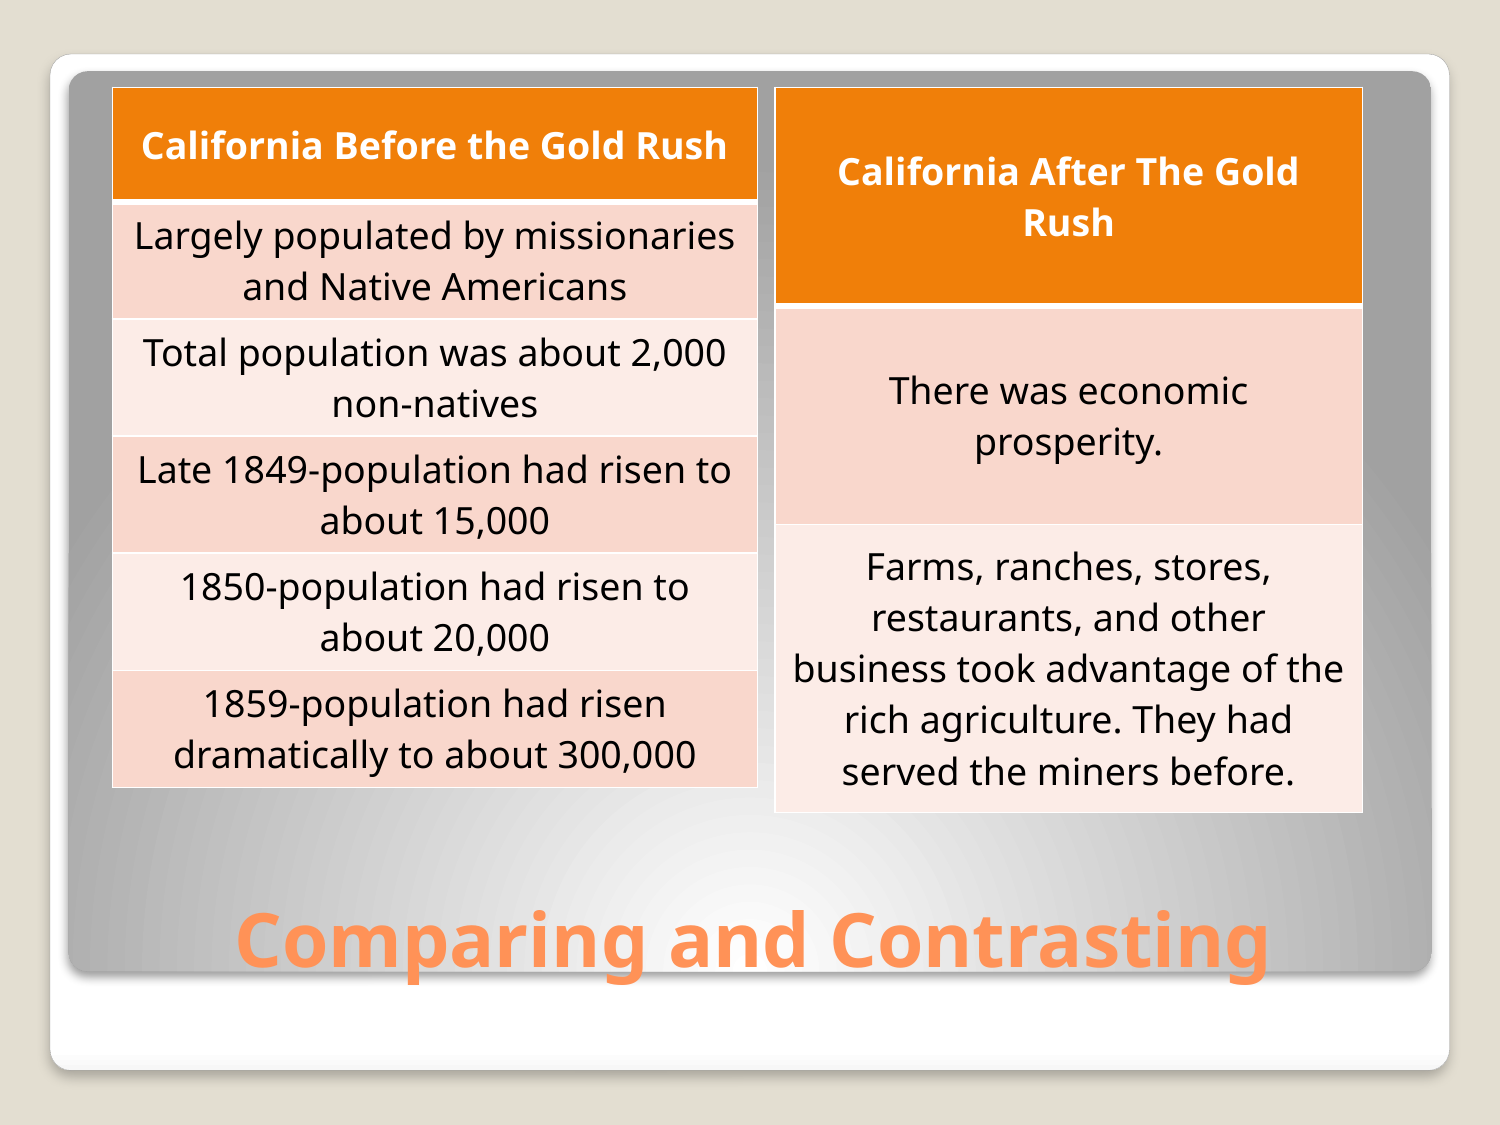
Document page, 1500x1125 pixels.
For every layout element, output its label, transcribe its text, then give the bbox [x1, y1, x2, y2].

table_cell 1859-population had risen dramatically to about 300,000 [113, 671, 757, 787]
table_cell Largely populated by missionaries and Native Americans [113, 205, 757, 318]
table_cell There was economic prosperity. [776, 309, 1362, 524]
table_cell Farms, ranches, stores, restaurants, and other business took advantage of the rich agriculture. They had served the miners before. [776, 525, 1362, 812]
table_cell Late 1849-population had risen to about 15,000 [113, 437, 757, 552]
table_header California Before the Gold Rush [113, 88, 757, 199]
table_cell 1850-population had risen to about 20,000 [113, 554, 757, 670]
title Comparing and Contrasting [82, 817, 1425, 991]
table_cell Total population was about 2,000 non-natives [113, 320, 757, 435]
table_header California After The Gold Rush [776, 88, 1362, 303]
